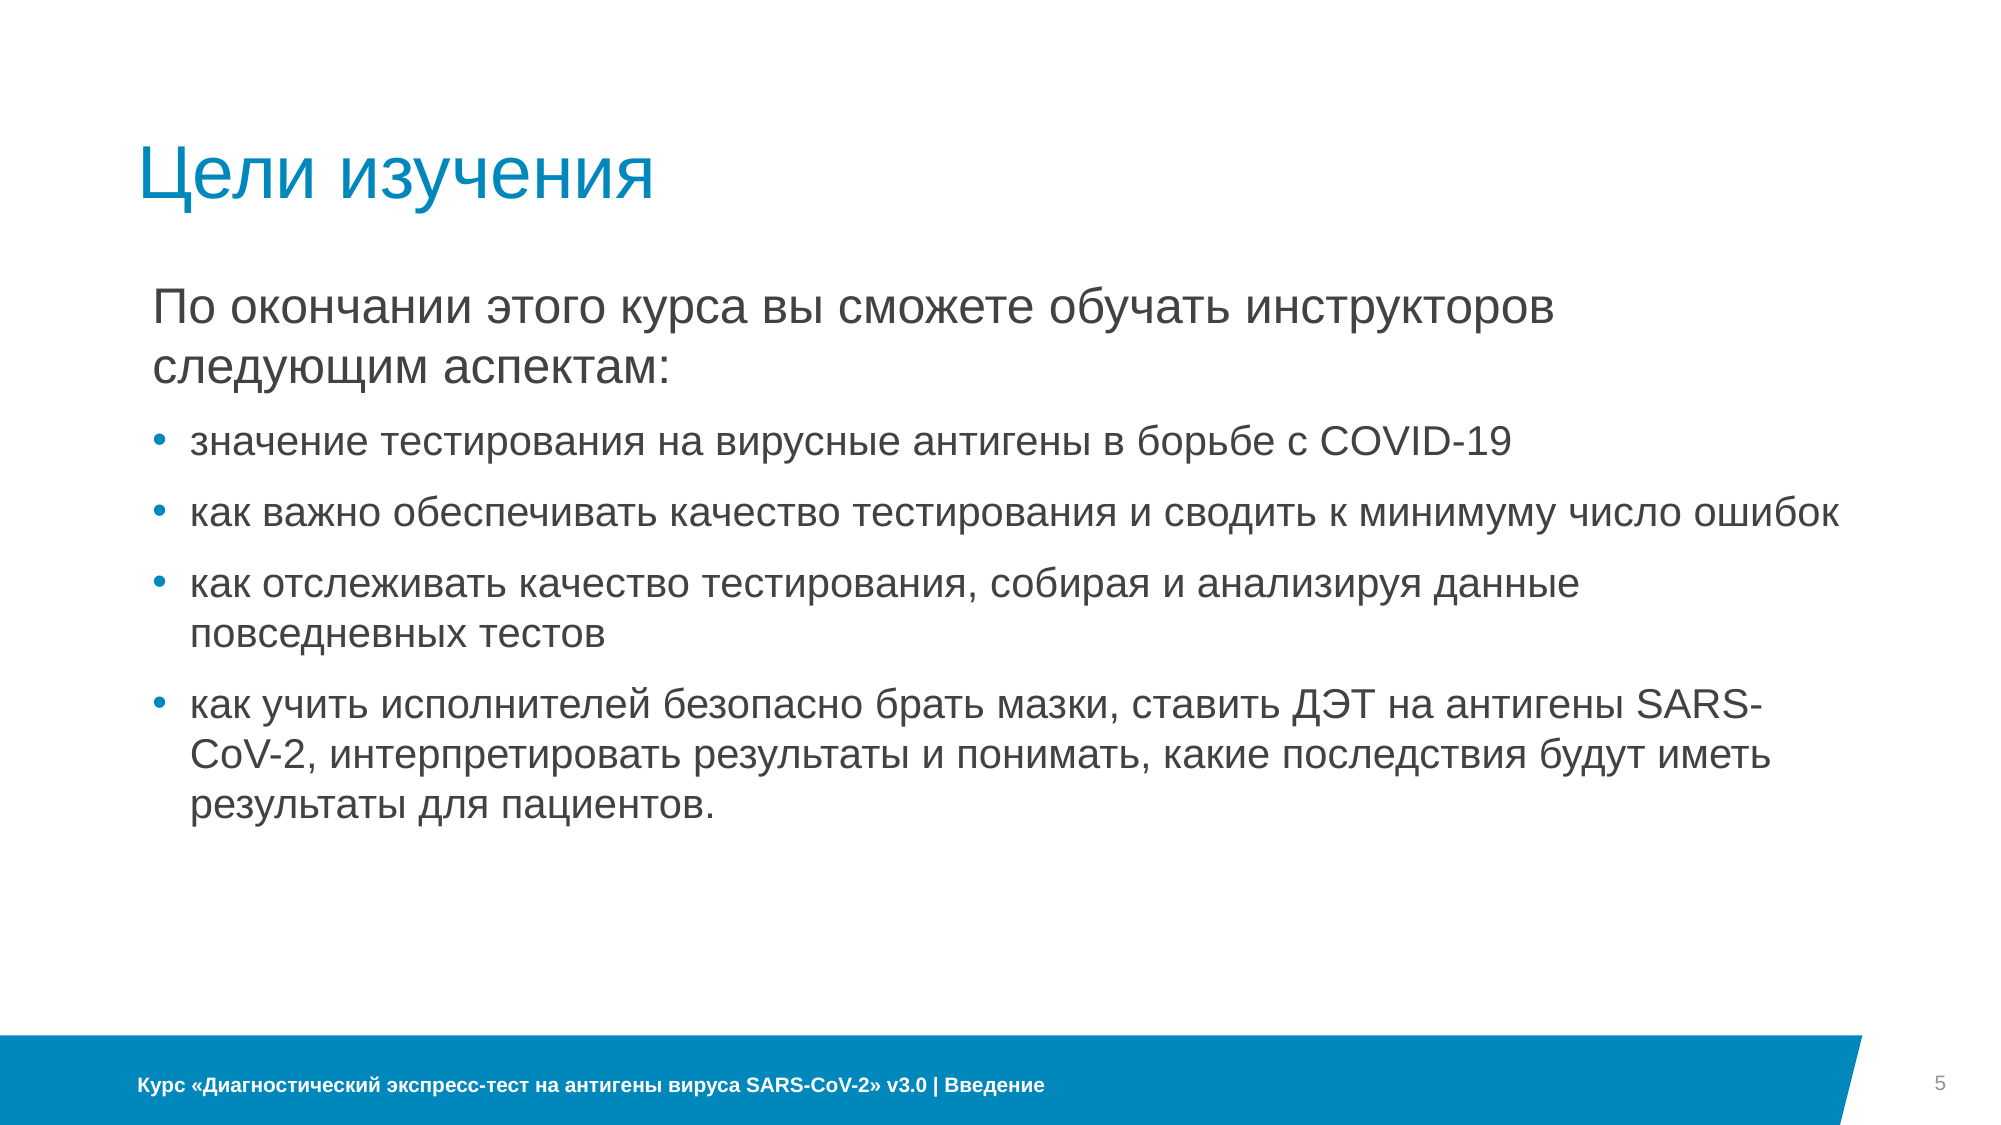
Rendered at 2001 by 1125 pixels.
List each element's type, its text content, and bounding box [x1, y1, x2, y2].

footer Курс «Диагностический экспресс-тест на антигены вируса SARS-CoV-2» v3.0 | Введение [137, 1042, 1338, 1125]
list По окончании этого курса вы сможете обучать инструкторов следующим аспектам: значение тестирования на вирусные антигены в борьбе с COVID-19 как важно обеспечивать качество тестирования и сводить к минимуму число ошибок как отслеживать качество тестирования, собирая и анализируя данные повседневных тестов как учить исполнителей безопасно брать мазки, ставить ДЭТ на антигены SARS-CoV-2, интерпретировать результаты и понимать, какие последствия будут иметь результаты для пациентов. [137, 265, 1863, 994]
title Цели изучения [137, 59, 1863, 215]
slide_number 5 [1862, 1035, 1947, 1125]
